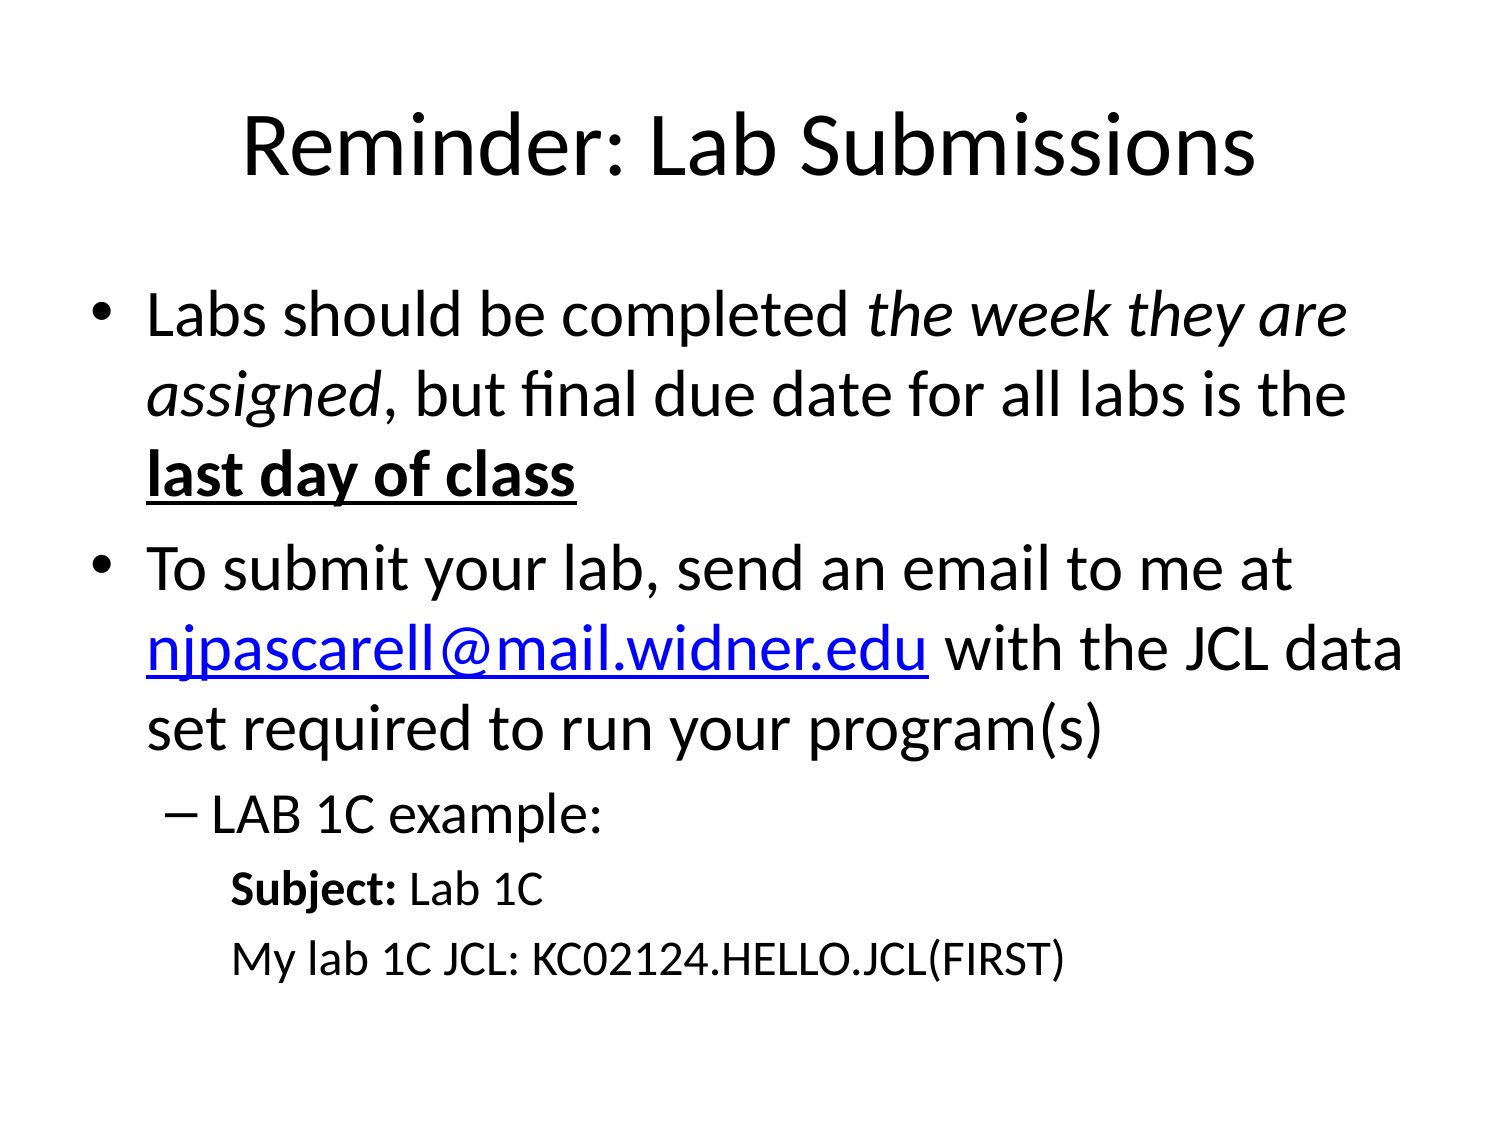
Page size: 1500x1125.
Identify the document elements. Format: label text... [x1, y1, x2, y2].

list Labs should be completed the week they are assigned, but final due date for all labs is the last day of class To submit your lab, send an email to me at njpascarell@mail.widner.edu with the JCL data set required to run your program(s) LAB 1C example: Subject: Lab 1C My lab 1C JCL: KC02124.HELLO.JCL(FIRST) [75, 262, 1425, 1005]
title Reminder: Lab Submissions [75, 45, 1425, 233]
